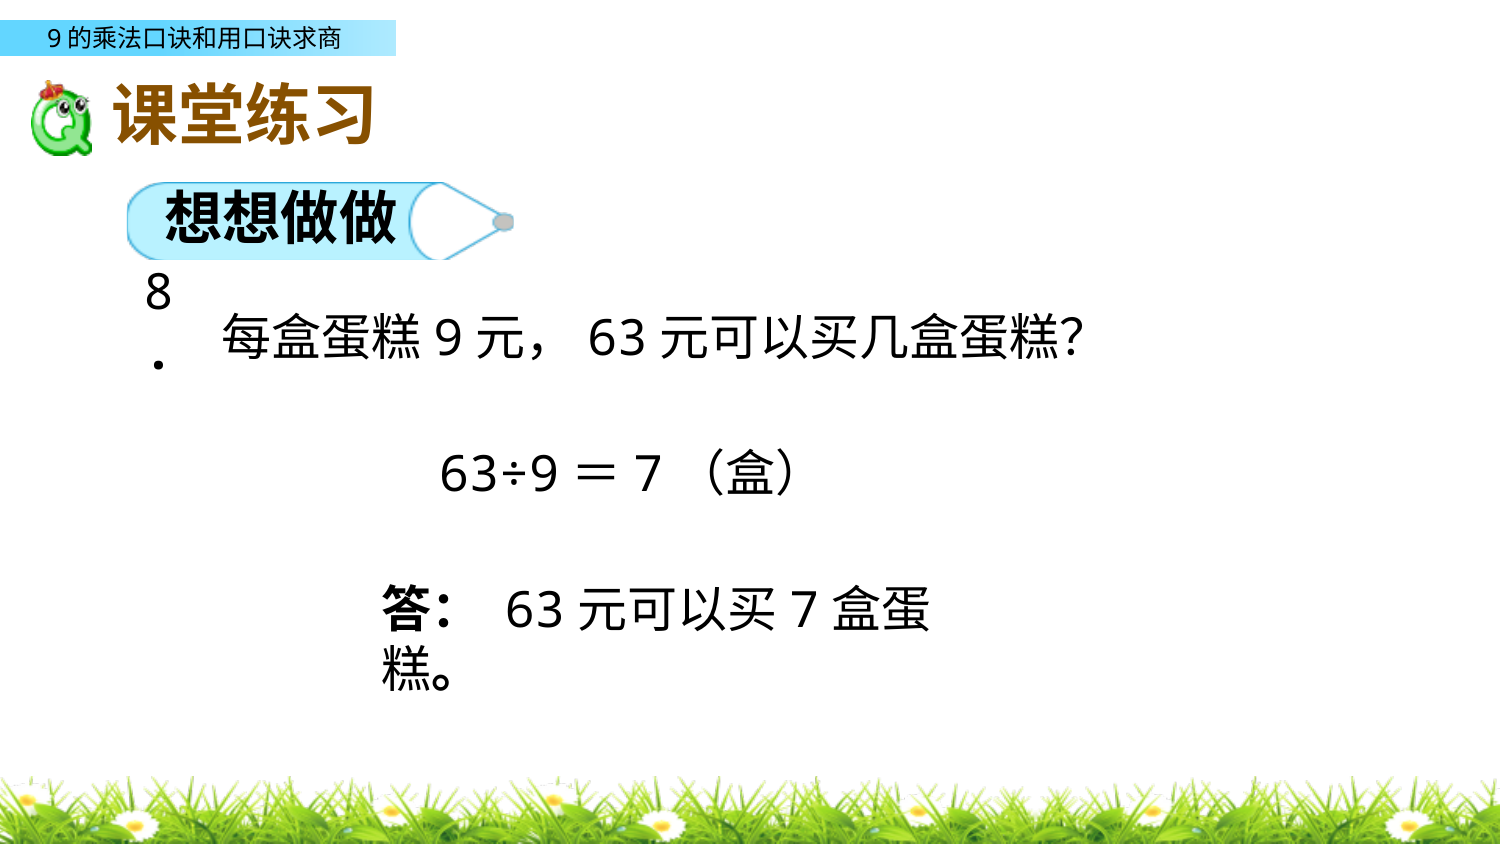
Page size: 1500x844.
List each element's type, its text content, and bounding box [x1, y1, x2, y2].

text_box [126, 173, 514, 260]
text_box 每盒蛋糕9元，63元可以买几盒蛋糕？ [206, 268, 1211, 373]
text_box 答： 63元可以买7盒蛋糕。 [367, 570, 987, 706]
picture [0, 776, 1500, 844]
text_box 8. [129, 284, 206, 354]
text_box 63÷9＝7（盒） [419, 433, 846, 509]
picture [31, 80, 92, 156]
text_box 课堂练习 [100, 67, 404, 159]
